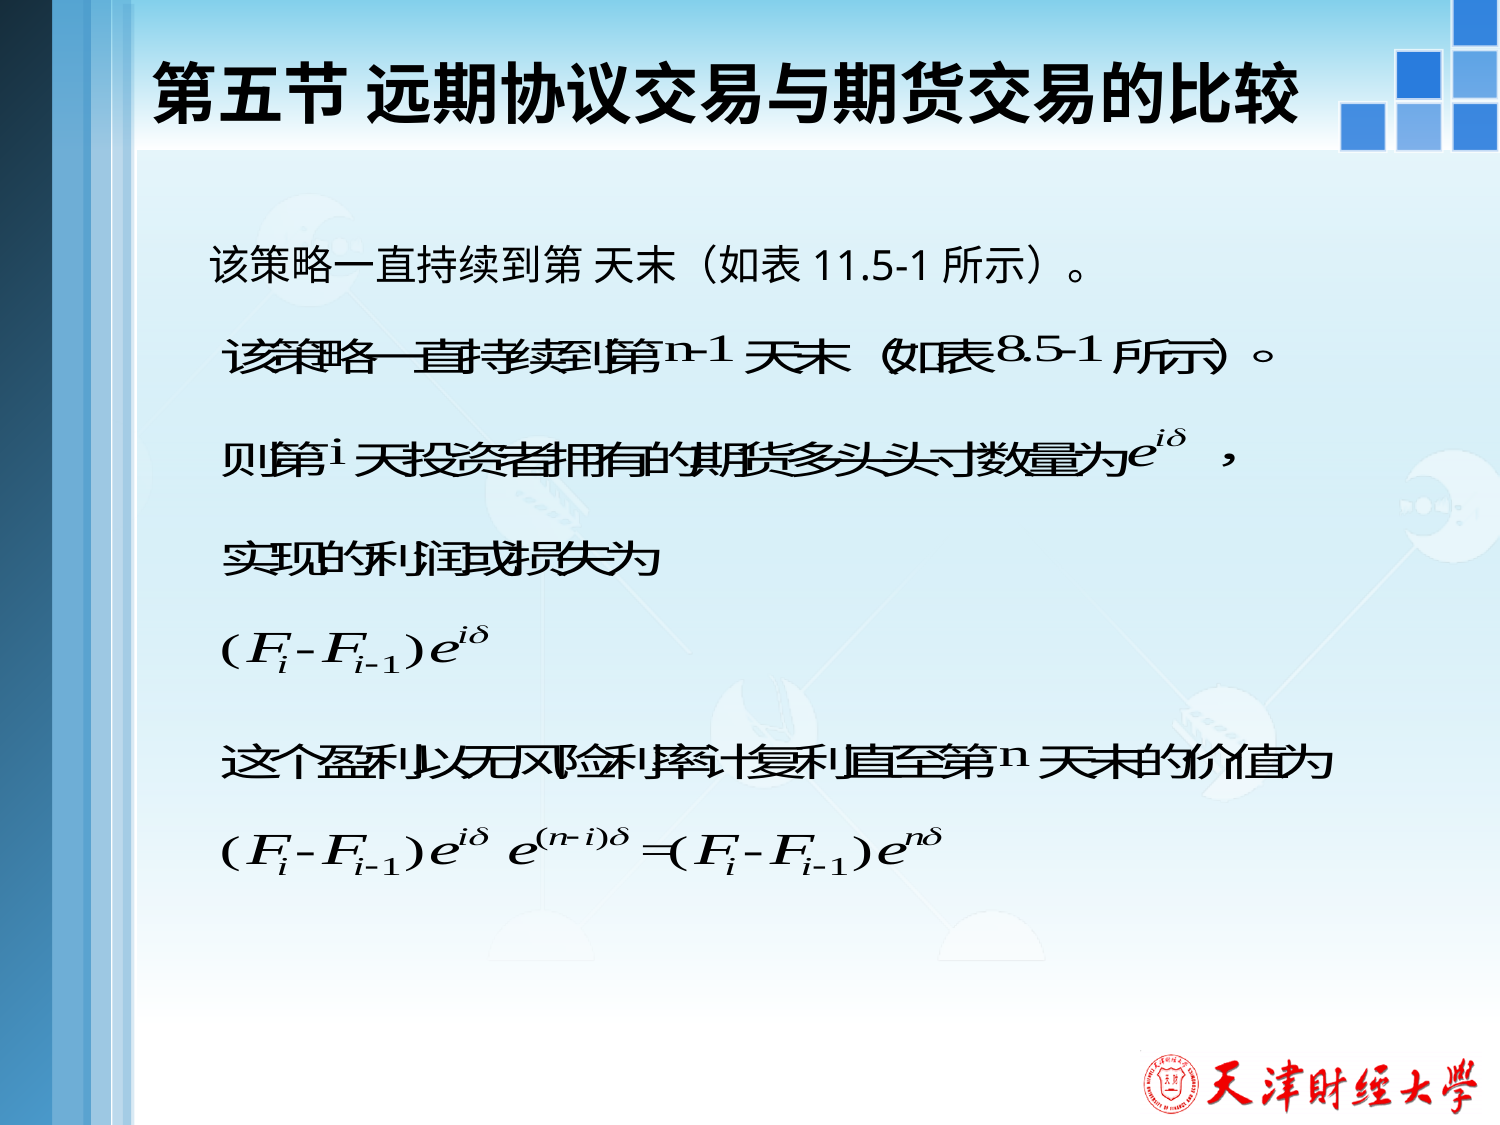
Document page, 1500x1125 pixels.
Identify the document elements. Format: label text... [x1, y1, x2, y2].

picture [123, 150, 1500, 1125]
text_box 该策略一直持续到第 天末（如表11.5-1所示）。 [193, 231, 1328, 303]
title 第五节 远期协议交易与期货交易的比较 [135, 54, 1396, 129]
